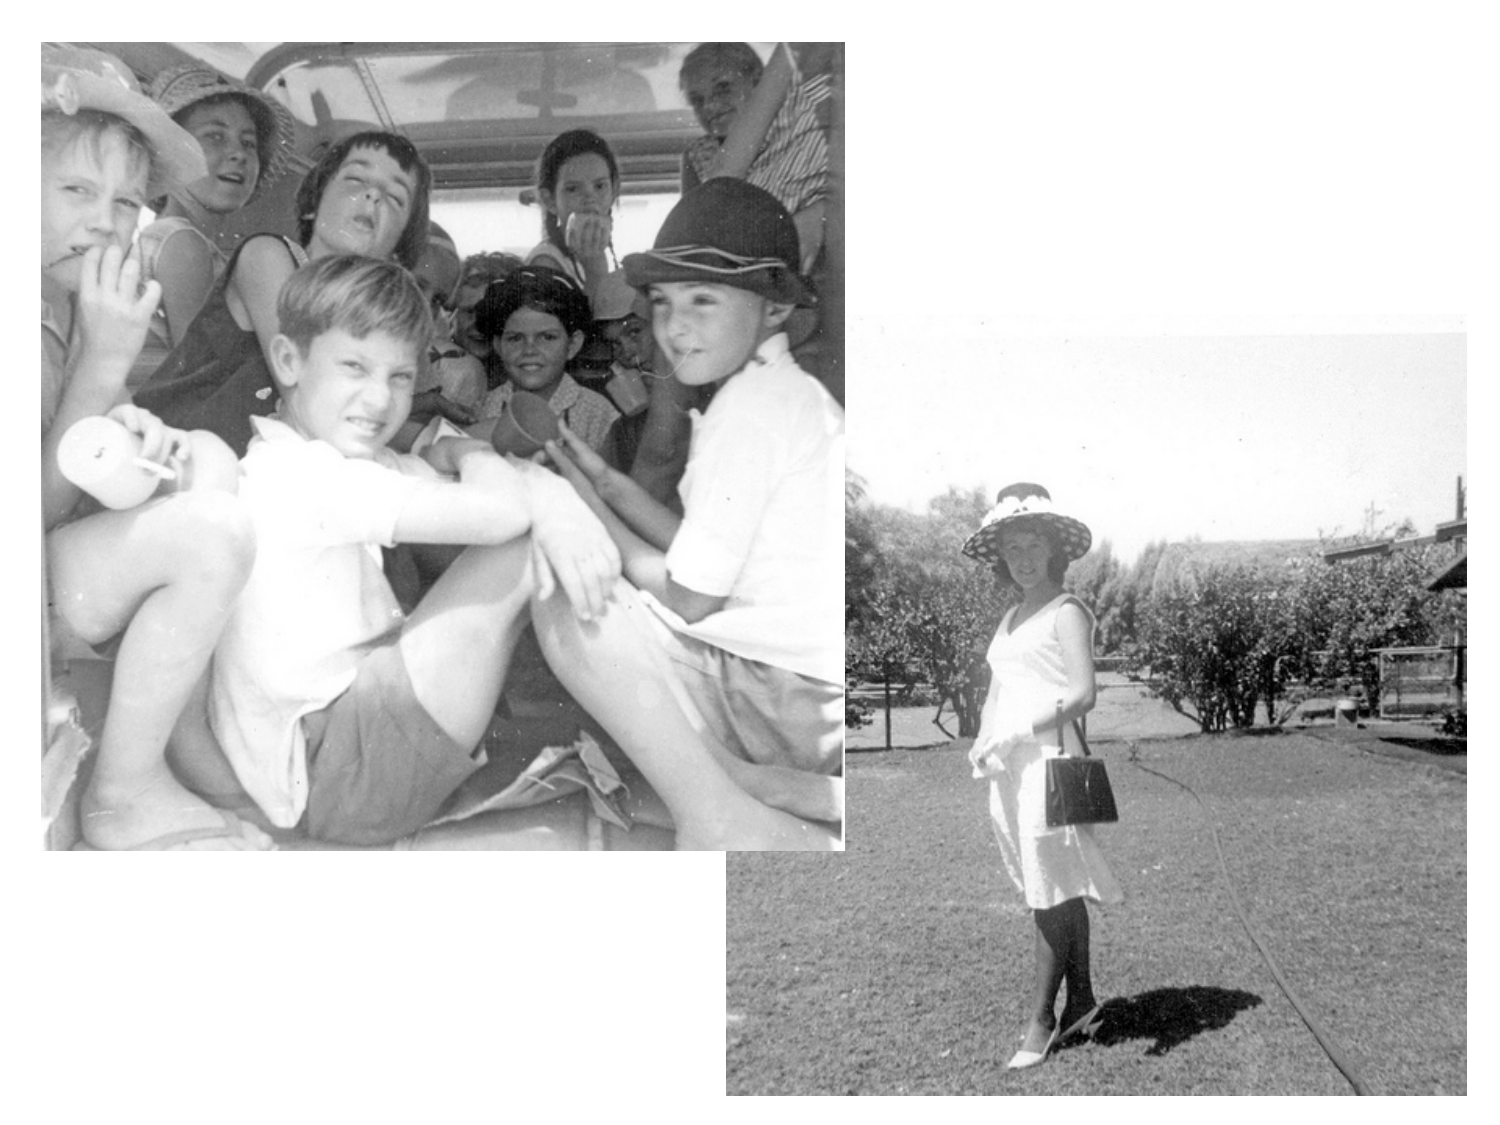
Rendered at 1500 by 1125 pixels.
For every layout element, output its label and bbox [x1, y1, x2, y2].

list [40, 42, 845, 852]
picture [726, 314, 1468, 1096]
